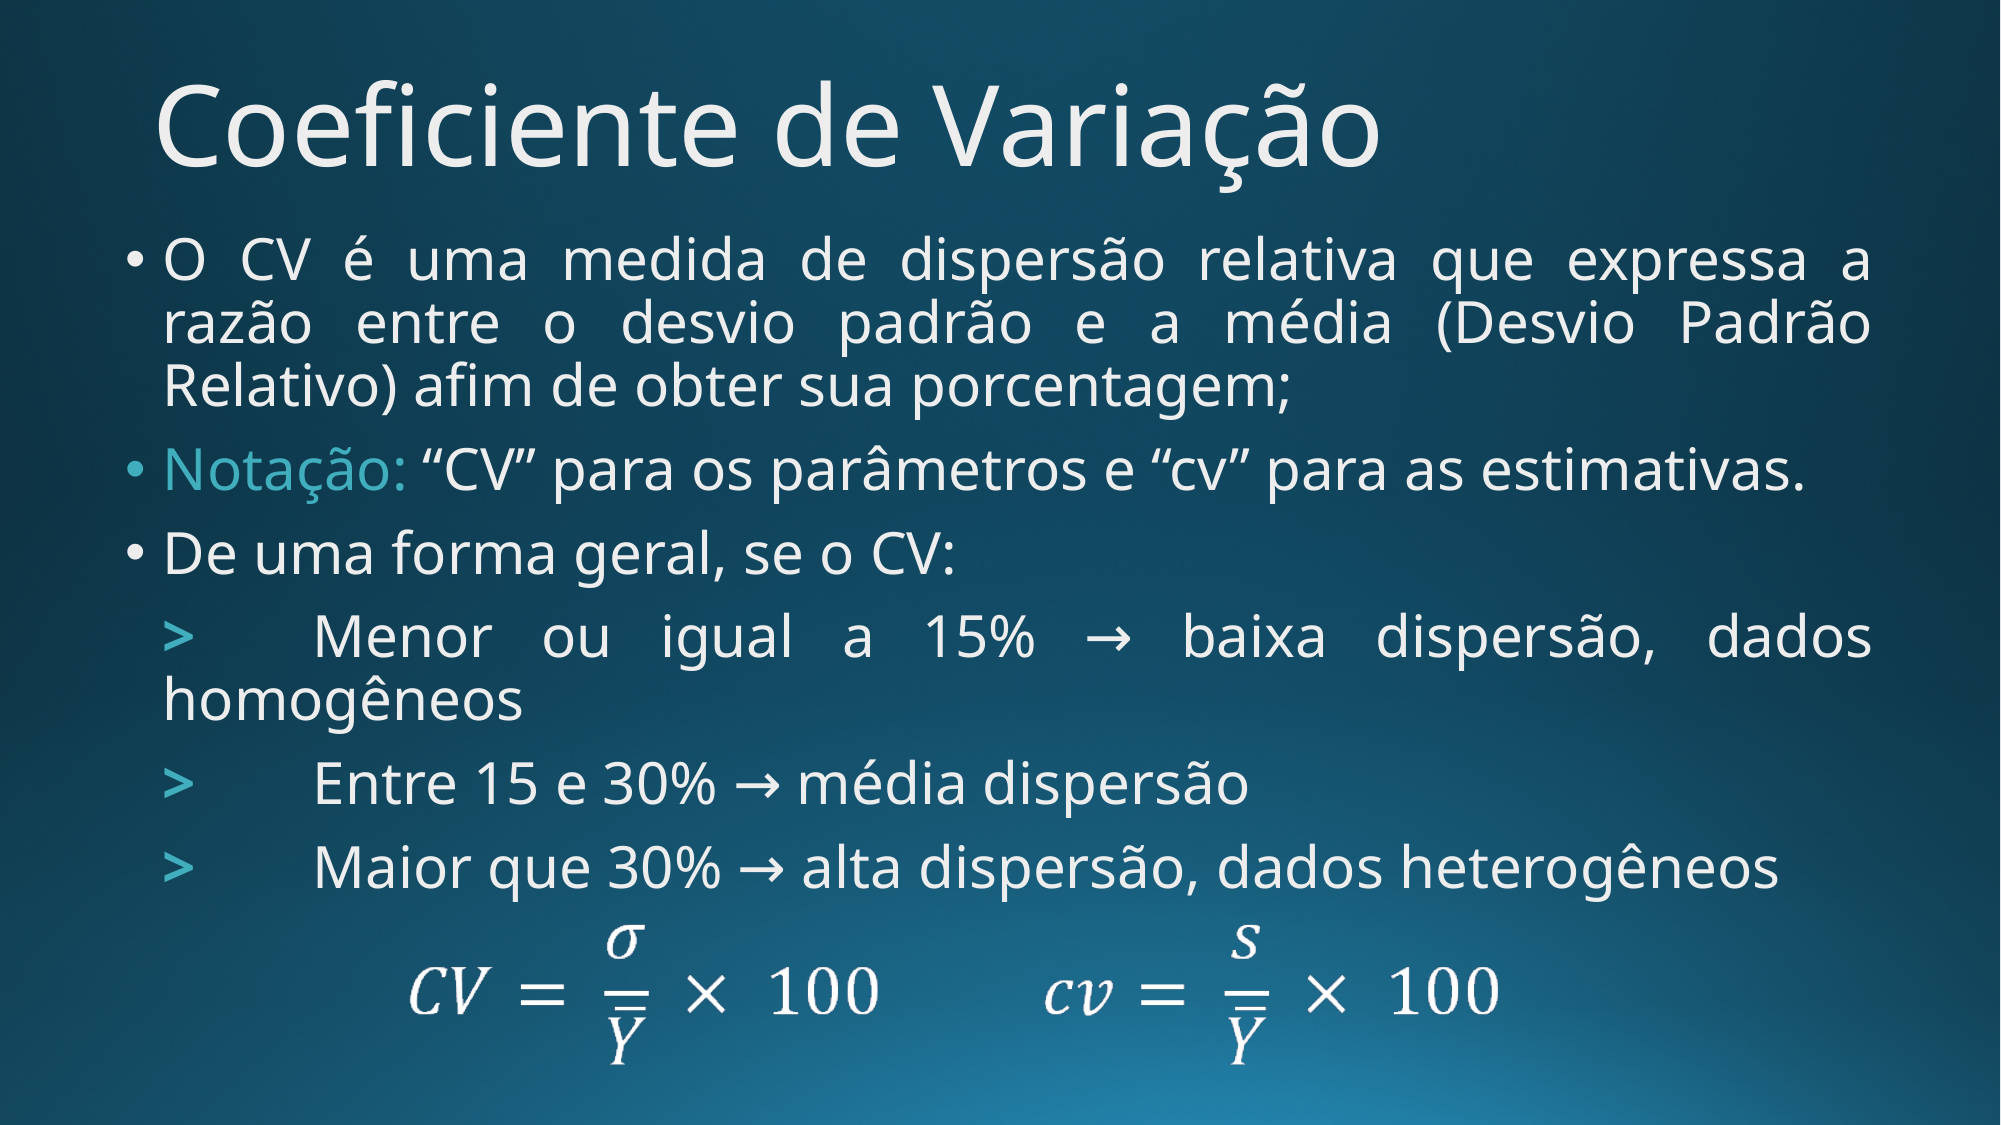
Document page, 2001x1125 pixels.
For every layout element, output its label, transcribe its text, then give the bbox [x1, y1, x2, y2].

text_box O CV é uma medida de dispersão relativa que expressa a razão entre o desvio padrão e a média (Desvio Padrão Relativo) afim de obter sua porcentagem; Notação: “CV” para os parâmetros e “cv” para as estimativas. De uma forma geral, se o CV: > Menor ou igual a 15% → baixa dispersão, dados homogêneos > Entre 15 e 30% → média dispersão > Maior que 30% → alta dispersão, dados heterogêneos [110, 222, 1889, 936]
picture [0, 0, 2001, 1125]
text_box Coeficiente de Variação [137, 79, 1863, 181]
